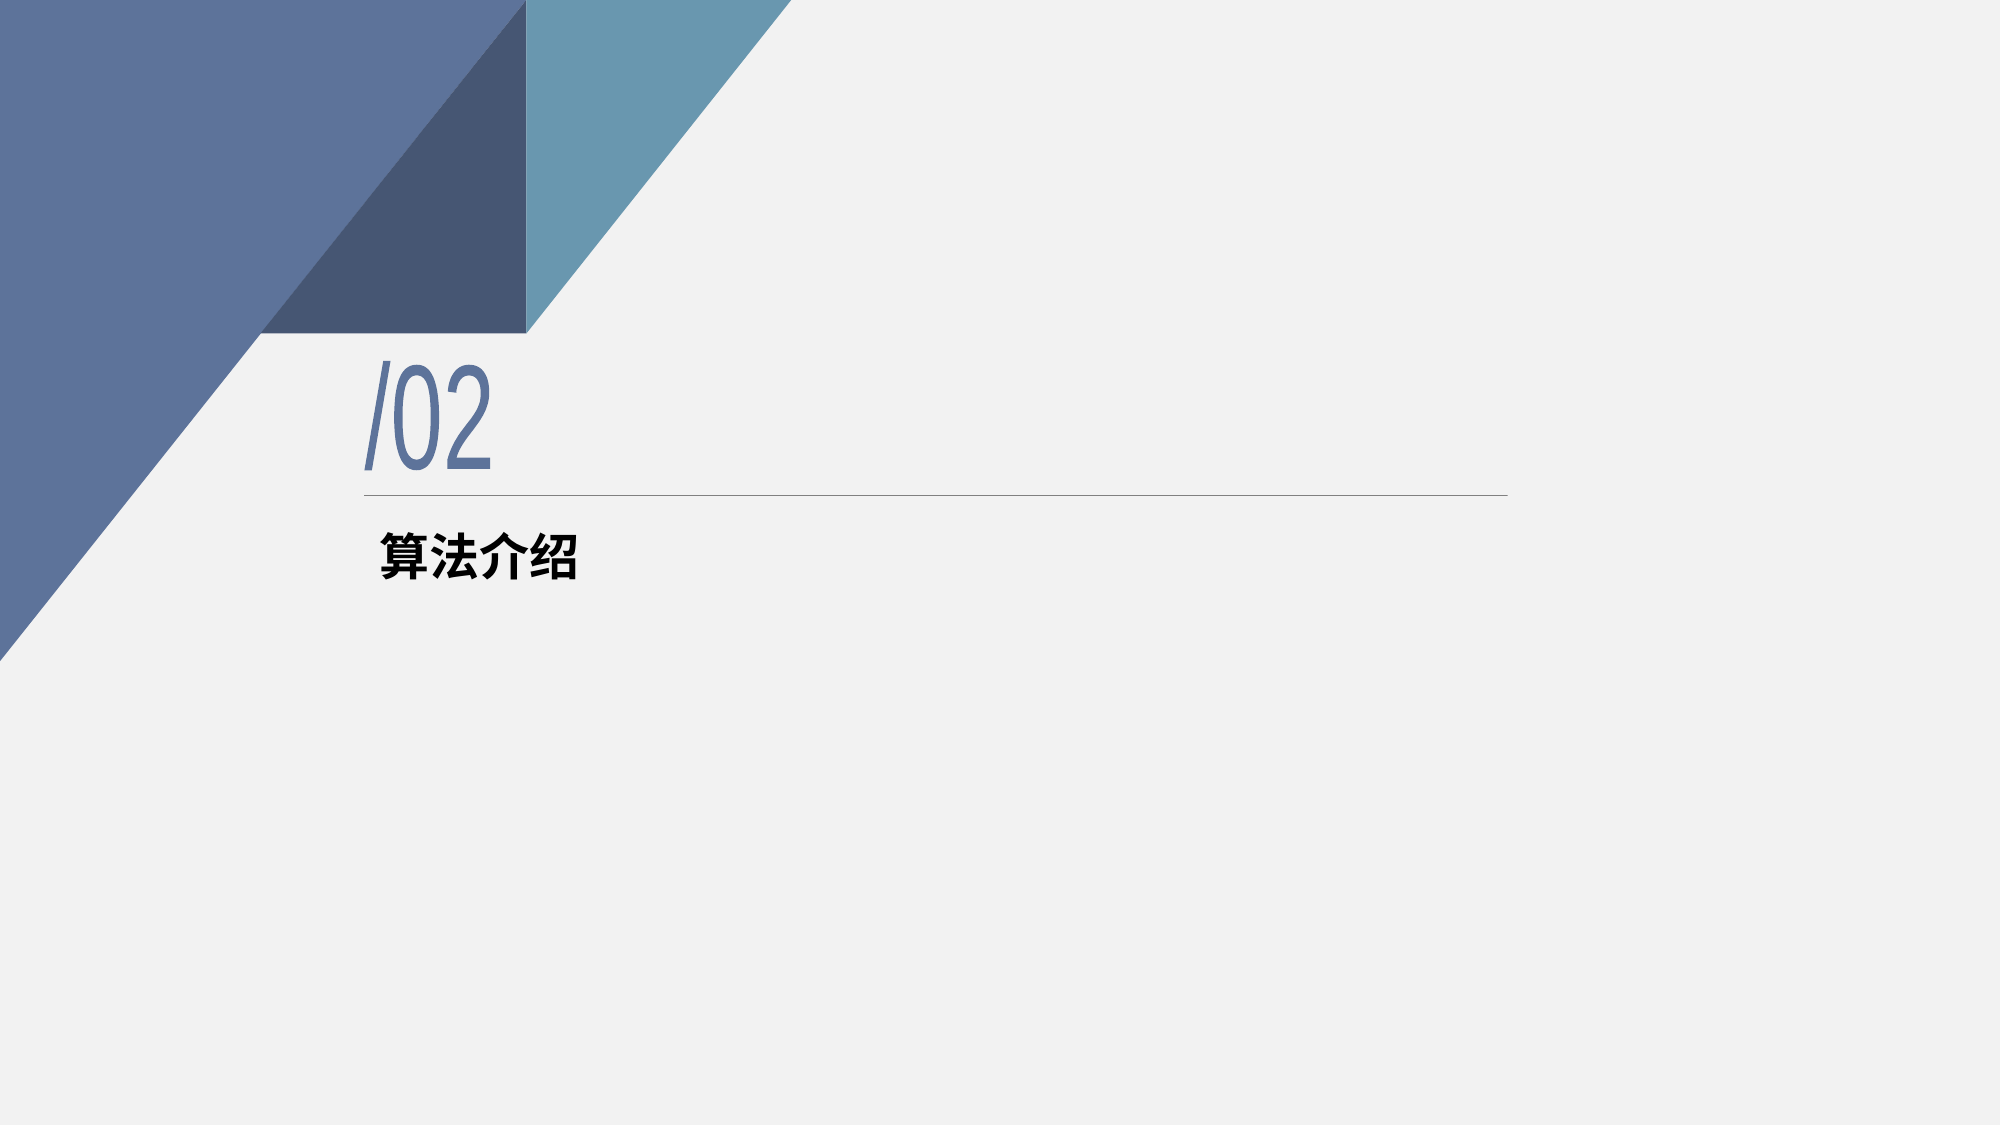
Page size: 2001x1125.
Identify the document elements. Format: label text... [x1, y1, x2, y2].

title 算法介绍 [364, 524, 1508, 595]
